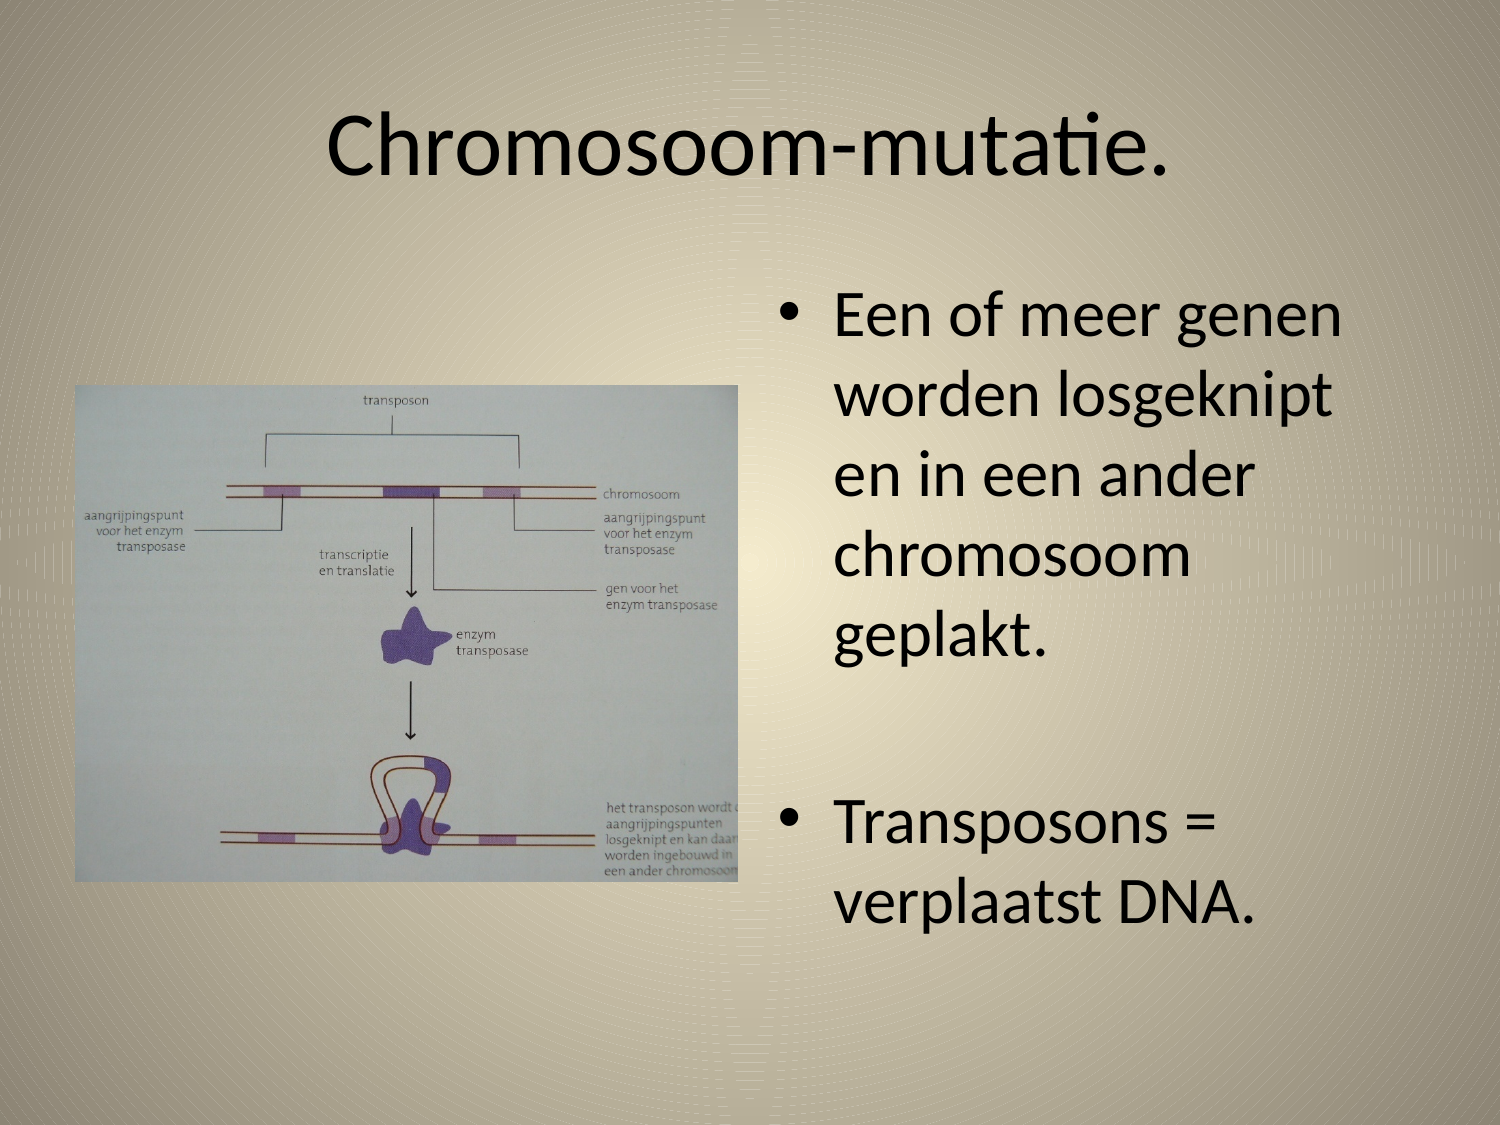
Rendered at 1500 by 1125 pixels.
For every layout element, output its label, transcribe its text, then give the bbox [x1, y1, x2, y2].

title Chromosoom-mutatie. [75, 45, 1425, 233]
list Een of meer genen worden losgeknipt en in een ander chromosoom geplakt. Transposons = verplaatst DNA. [762, 262, 1425, 1005]
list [74, 384, 738, 883]
